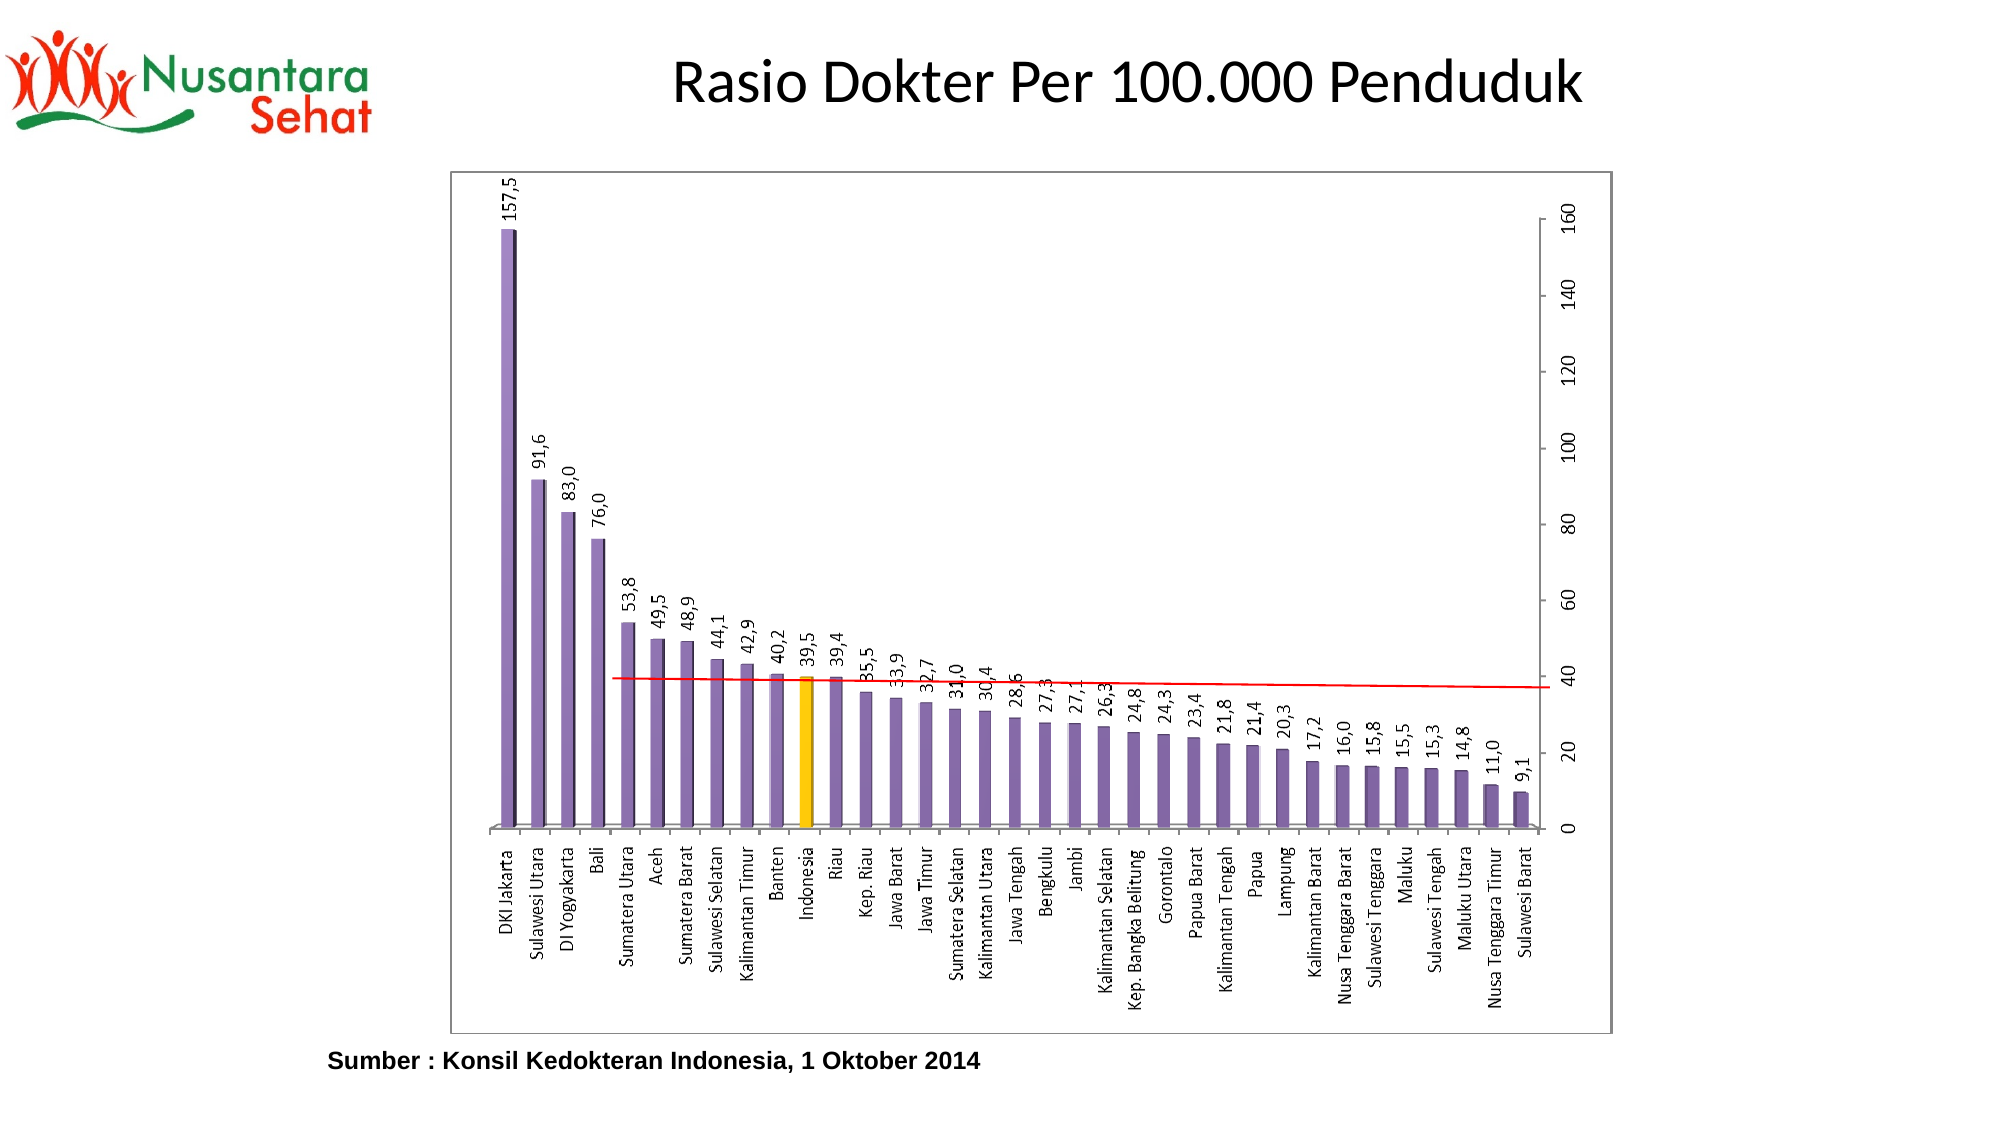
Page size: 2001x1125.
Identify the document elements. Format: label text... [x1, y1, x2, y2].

picture [5, 22, 377, 143]
text_box Sumber : Konsil Kedokteran Indonesia, 1 Oktober 2014 [312, 1037, 1450, 1083]
title Rasio Dokter Per 100.000 Penduduk [633, 37, 1600, 128]
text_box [612, 678, 1550, 688]
picture [449, 171, 1613, 1034]
